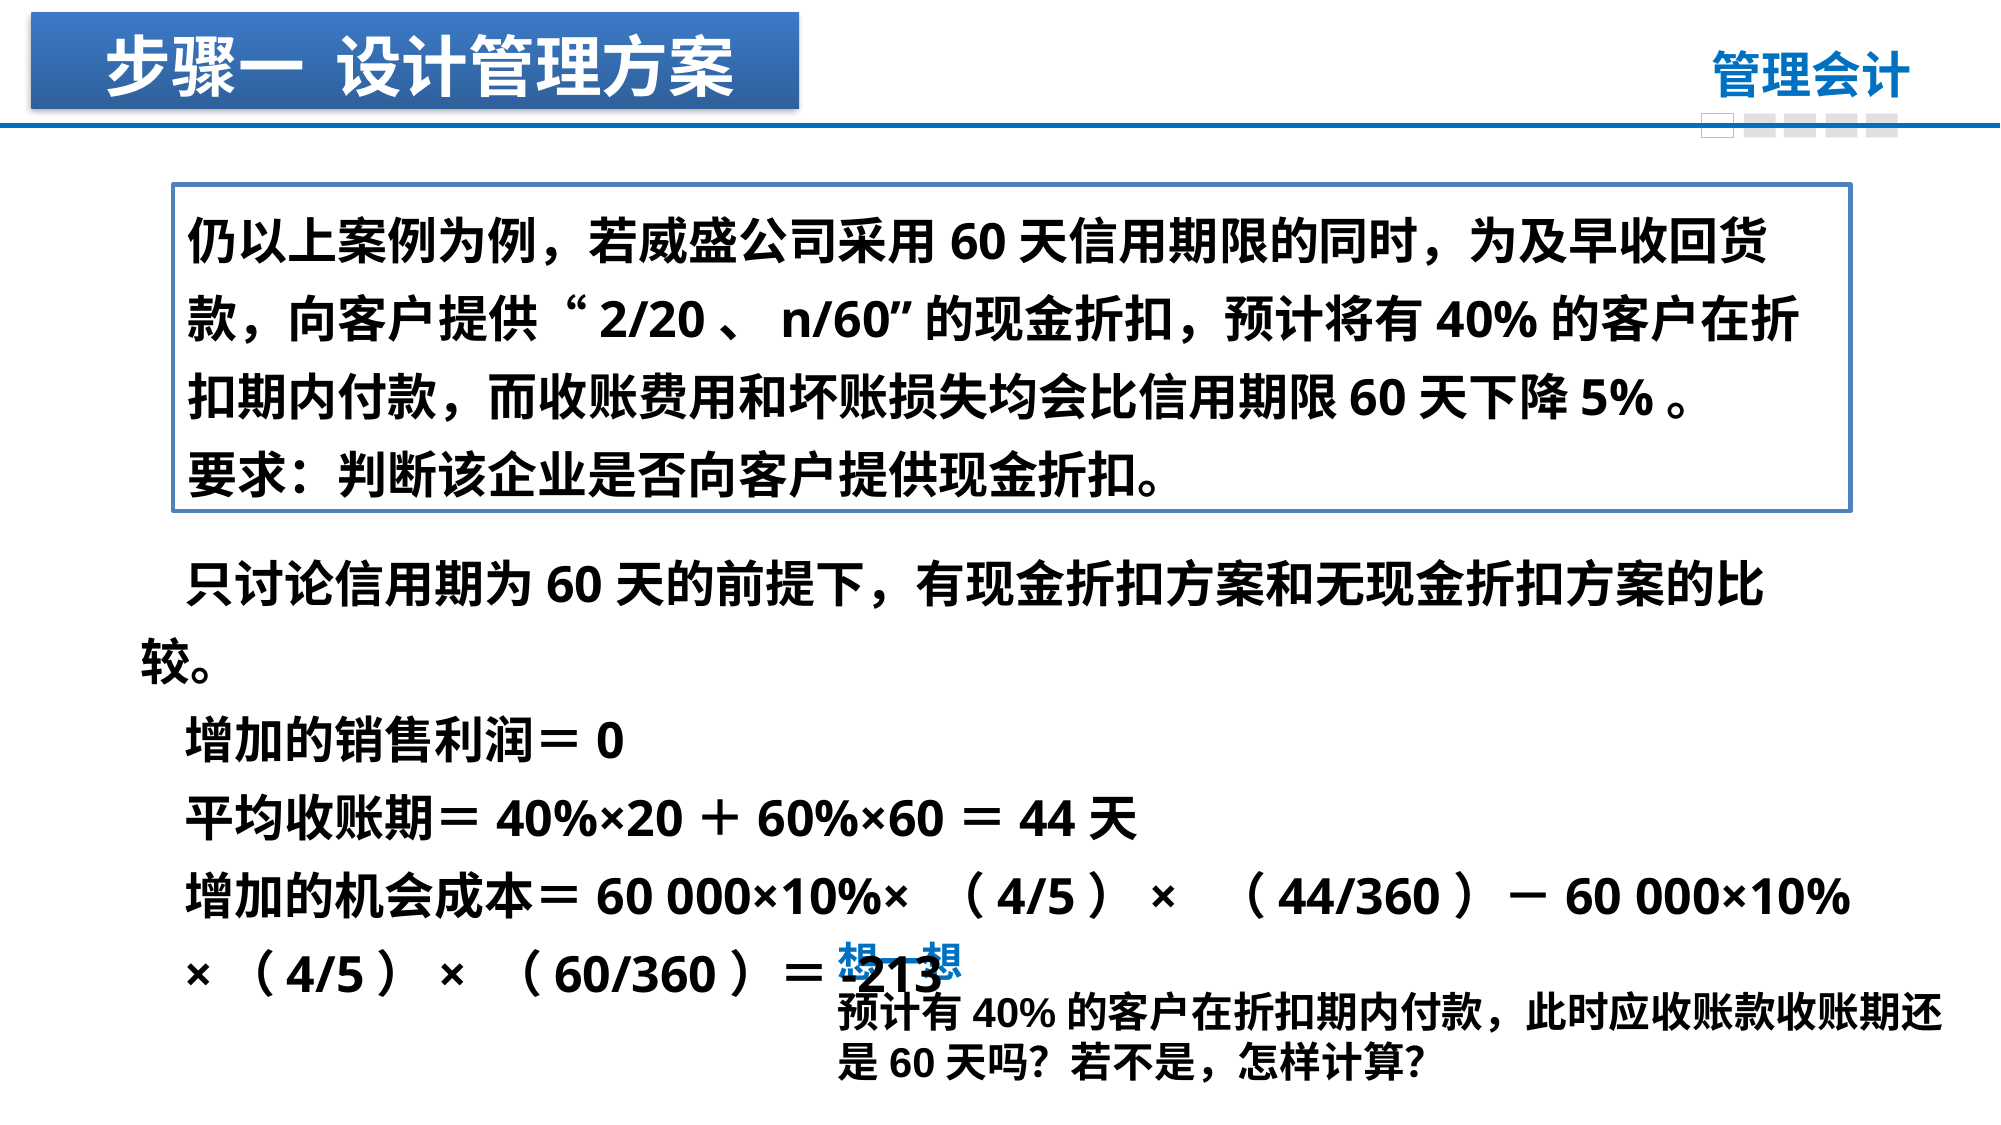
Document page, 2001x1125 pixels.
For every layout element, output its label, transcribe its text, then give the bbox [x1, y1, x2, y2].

text_box 只讨论信用期为60天的前提下，有现金折扣方案和无现金折扣方案的比较。 增加的销售利润＝0 平均收账期＝40%×20＋60%×60＝44天 增加的机会成本＝60 000×10%× （4/5）× （44/360）－60 000×10% ×（4/5）× （60/360）＝-213 [125, 527, 1875, 1010]
text_box 仍以上案例为例，若威盛公司采用60天信用期限的同时，为及早收回货款，向客户提供“2/20、n/60”的现金折扣，预计将有40%的客户在折扣期内付款，而收账费用和坏账损失均会比信用期限60天下降5%。 要求：判断该企业是否向客户提供现金折扣。 [171, 182, 1853, 513]
text_box 想一想 预计有40%的客户在折扣期内付款，此时应收账款收账期还是60天吗？若不是，怎样计算？ [822, 928, 1965, 1094]
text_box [31, 12, 800, 114]
